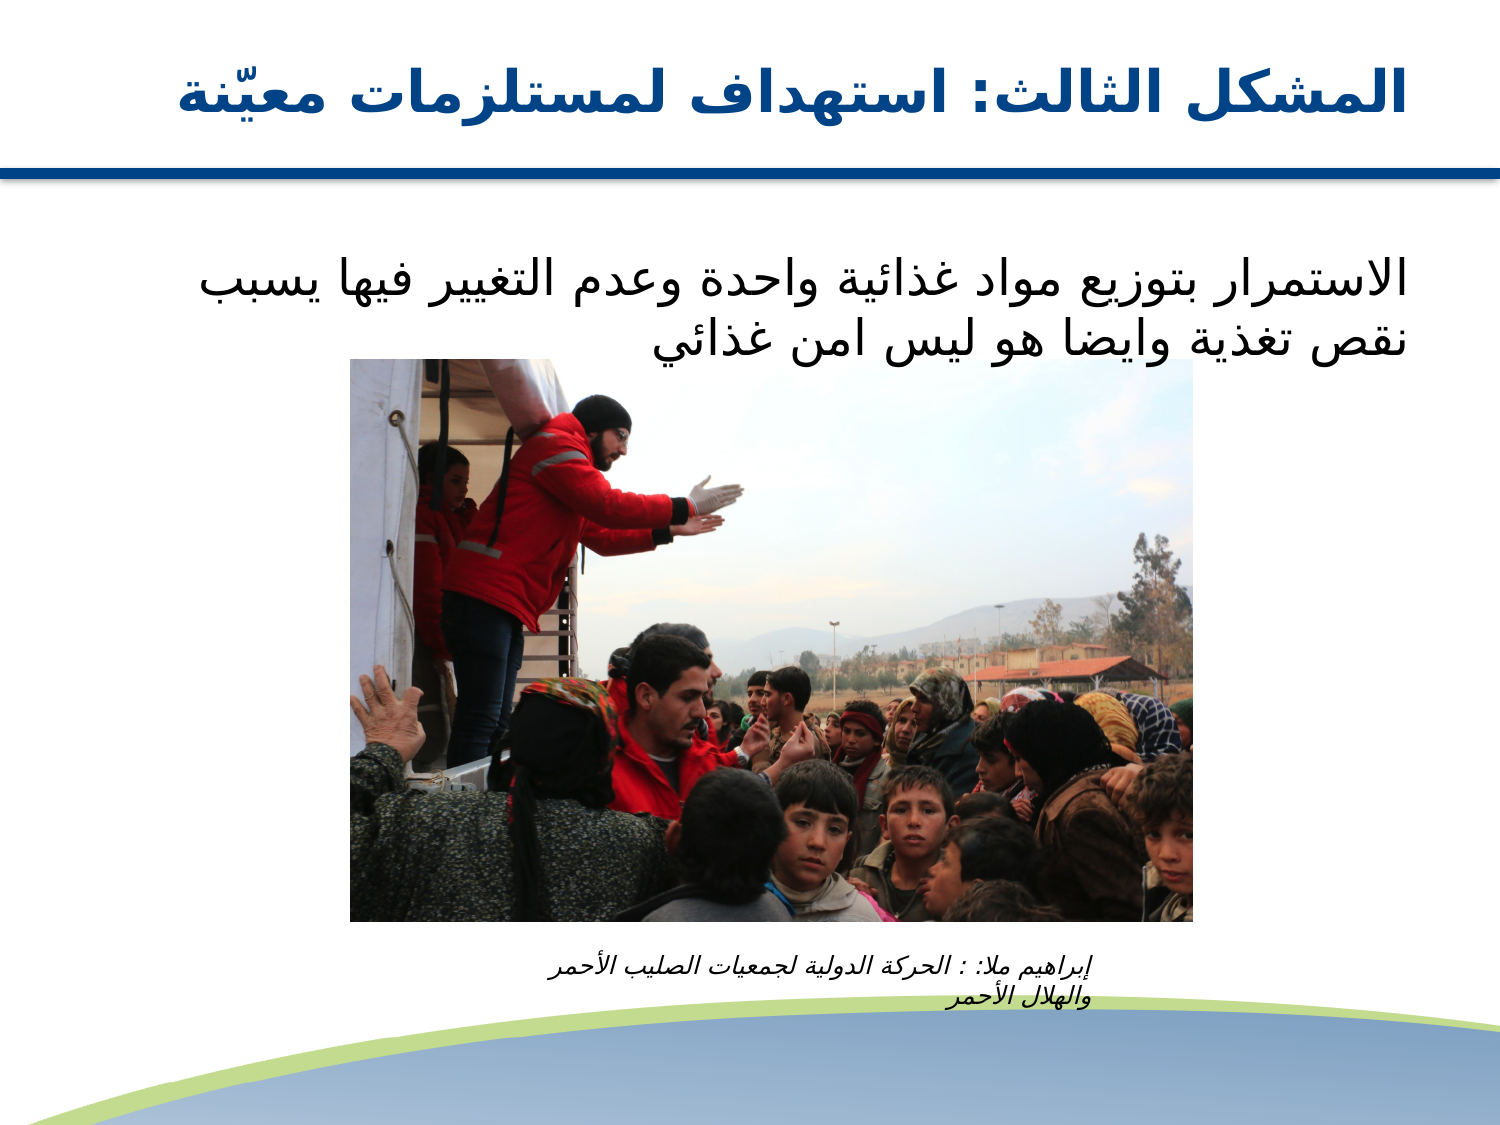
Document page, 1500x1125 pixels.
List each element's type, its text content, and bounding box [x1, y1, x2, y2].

title المشكل الثالث: استهداف لمستلزمات معيّنة [75, 0, 1425, 178]
picture [0, 993, 1500, 1125]
text_box الاستمرار بتوزيع مواد غذائية واحدة وعدم التغيير فيها يسبب نقص تغذية وايضا هو ليس امن غذائي [117, 238, 1425, 374]
picture [349, 359, 1193, 922]
text_box إبراهيم ملا: : الحركة الدولية لجمعيات الصليب الأحمر والهلال الأحمر [504, 941, 1107, 1047]
